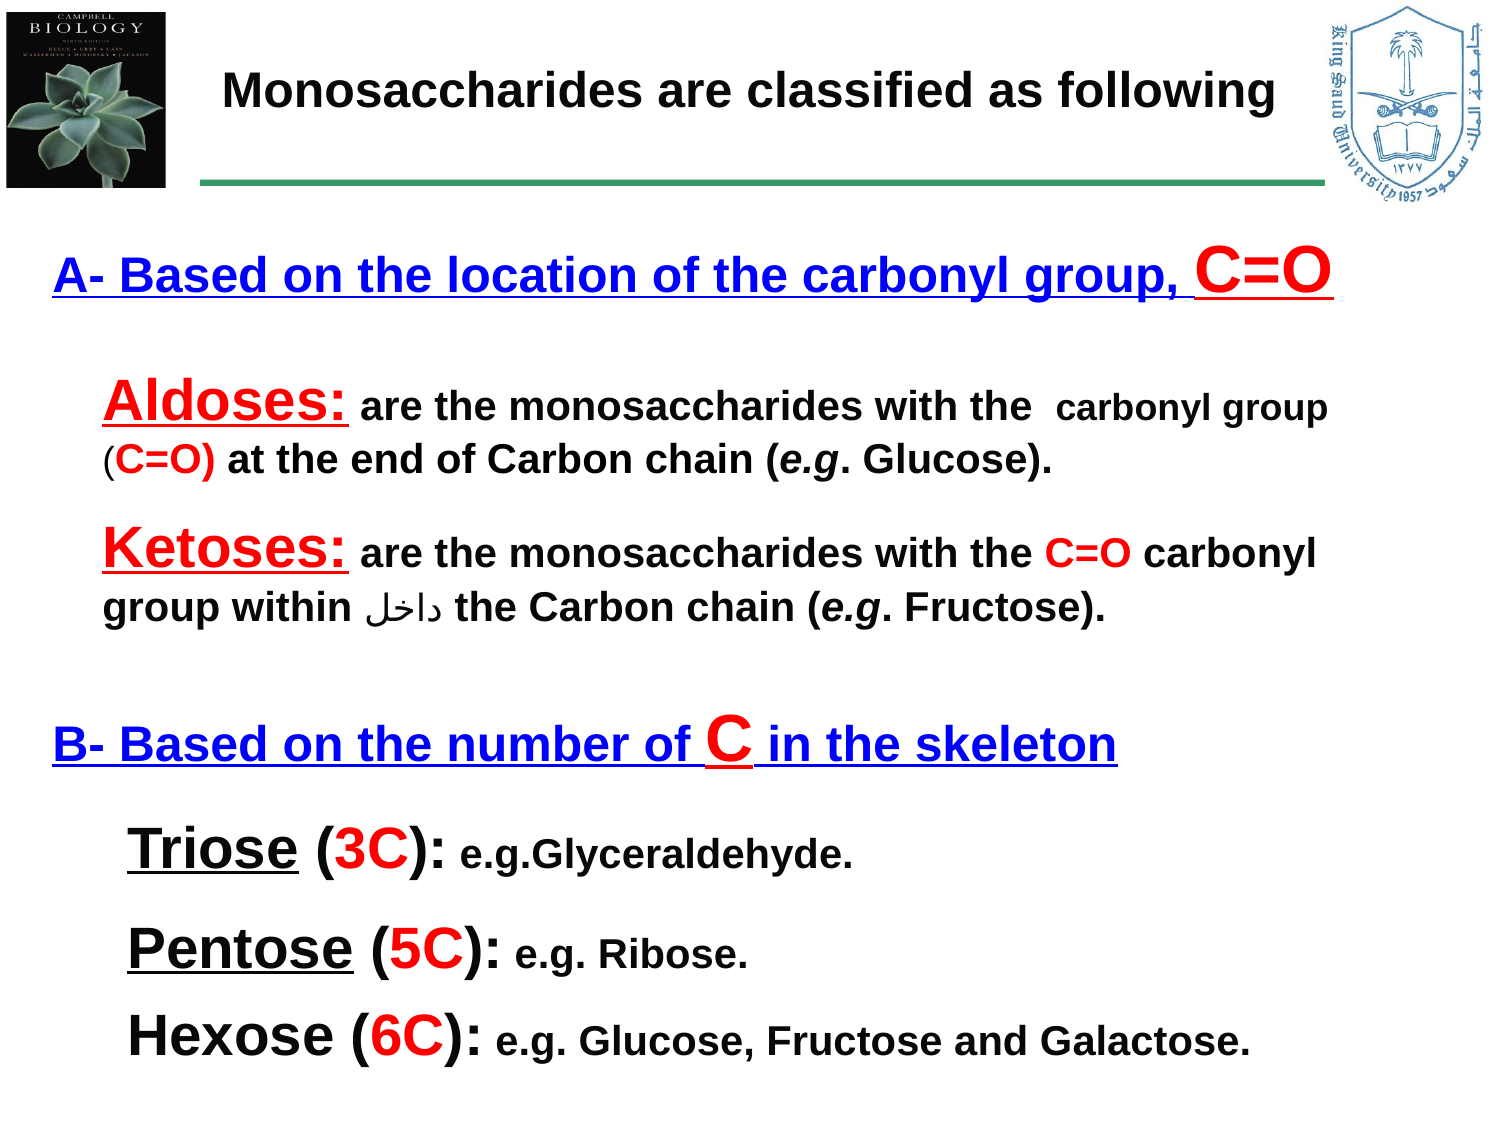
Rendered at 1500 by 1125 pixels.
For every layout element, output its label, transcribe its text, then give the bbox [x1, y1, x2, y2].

text_box Triose (3C): e.g.Glyceraldehyde. [112, 802, 1013, 888]
text_box Ketoses: are the monosaccharides with the C=O carbonyl group within داخل the Carbon chain (e.g. Fructose). [87, 502, 1338, 637]
text_box A- Based on the location of the carbonyl group, C=O [37, 218, 1400, 314]
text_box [5, 0, 1488, 209]
text_box Aldoses: are the monosaccharides with the carbonyl group (C=O) at the end of Carbon chain (e.g. Glucose). [87, 354, 1363, 490]
text_box Hexose (6C): e.g. Glucose, Fructose and Galactose. [112, 989, 1288, 1075]
text_box B- Based on the number of C in the skeleton [37, 687, 1200, 783]
text_box Pentose (5C): e.g. Ribose. [112, 902, 863, 988]
